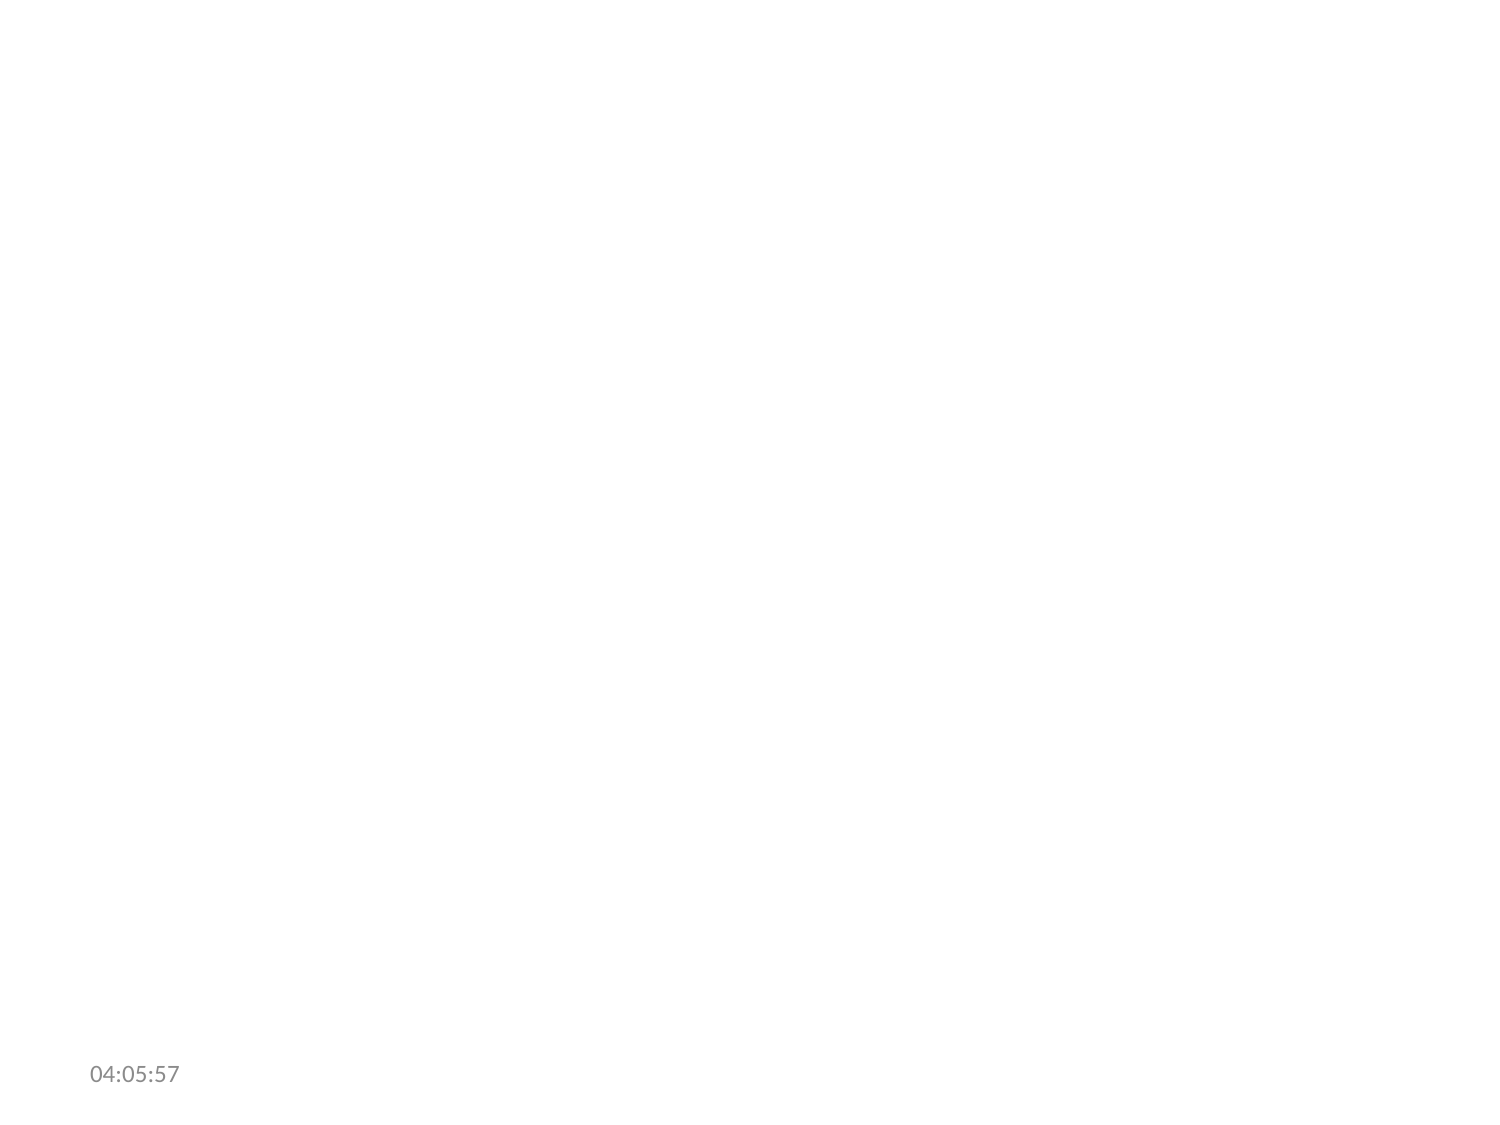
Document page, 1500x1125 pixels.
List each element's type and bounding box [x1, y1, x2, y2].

slide_number [75, 1042, 425, 1103]
